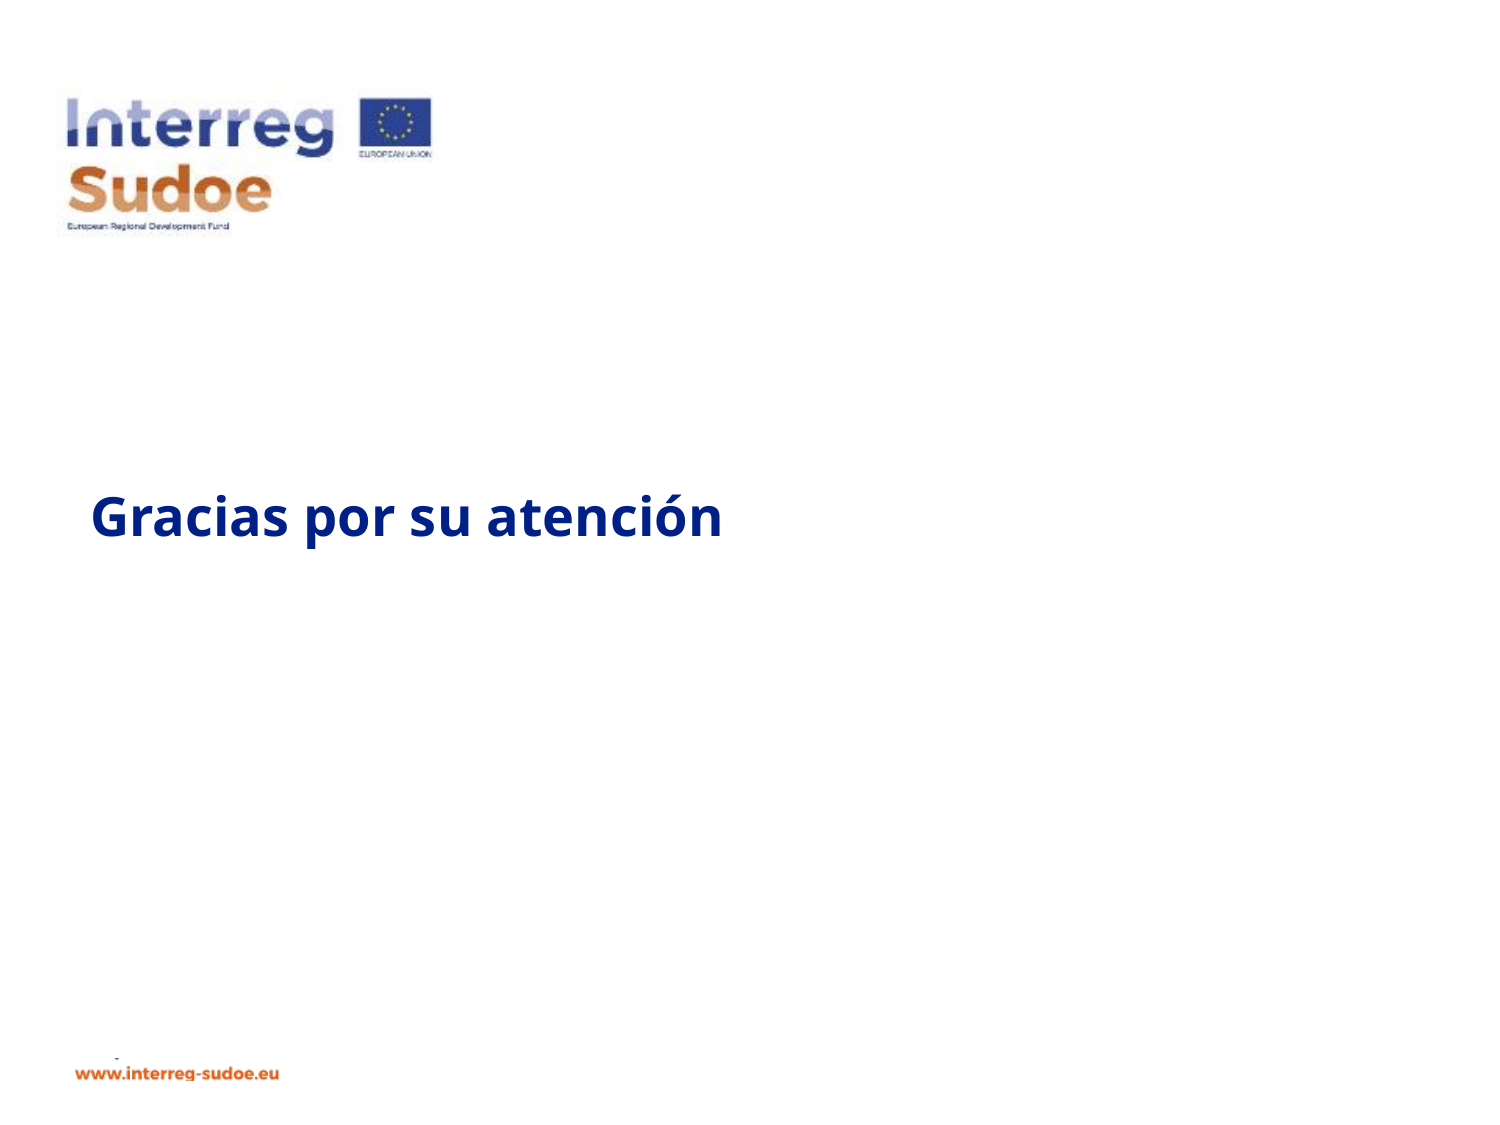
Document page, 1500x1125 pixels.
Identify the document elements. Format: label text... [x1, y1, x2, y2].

title Gracias por su atención [75, 474, 1455, 563]
picture [32, 62, 467, 264]
